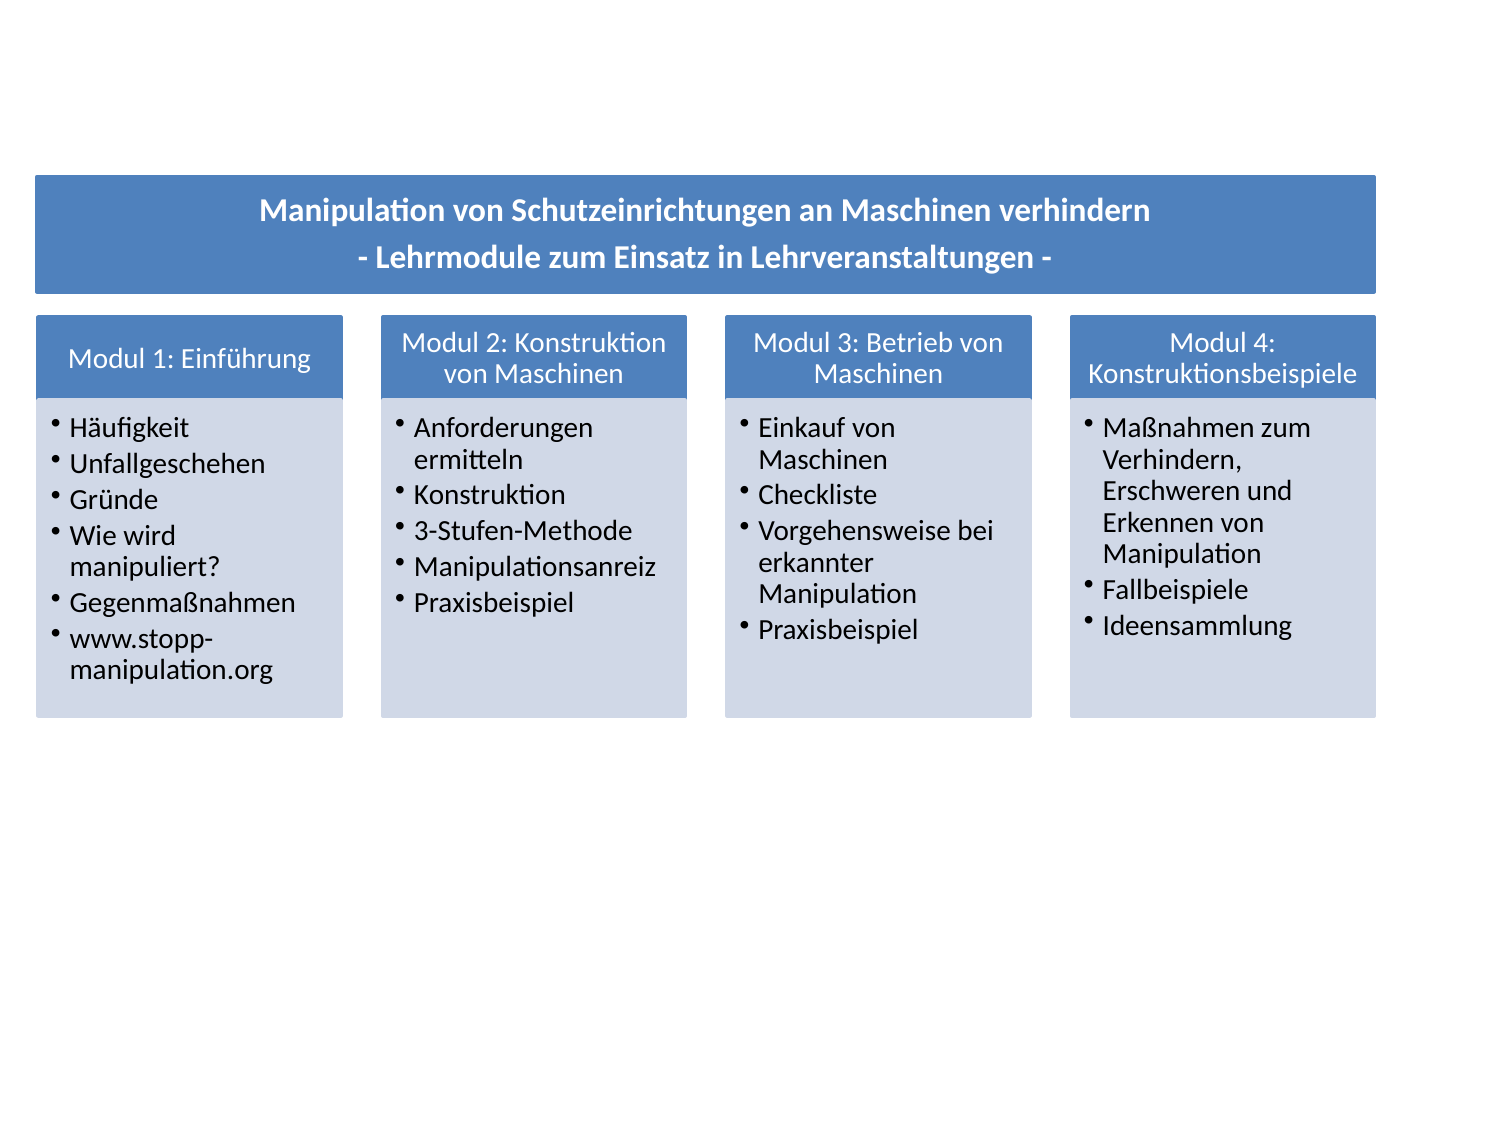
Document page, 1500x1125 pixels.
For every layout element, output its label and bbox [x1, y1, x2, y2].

text_box [36, 176, 1375, 716]
